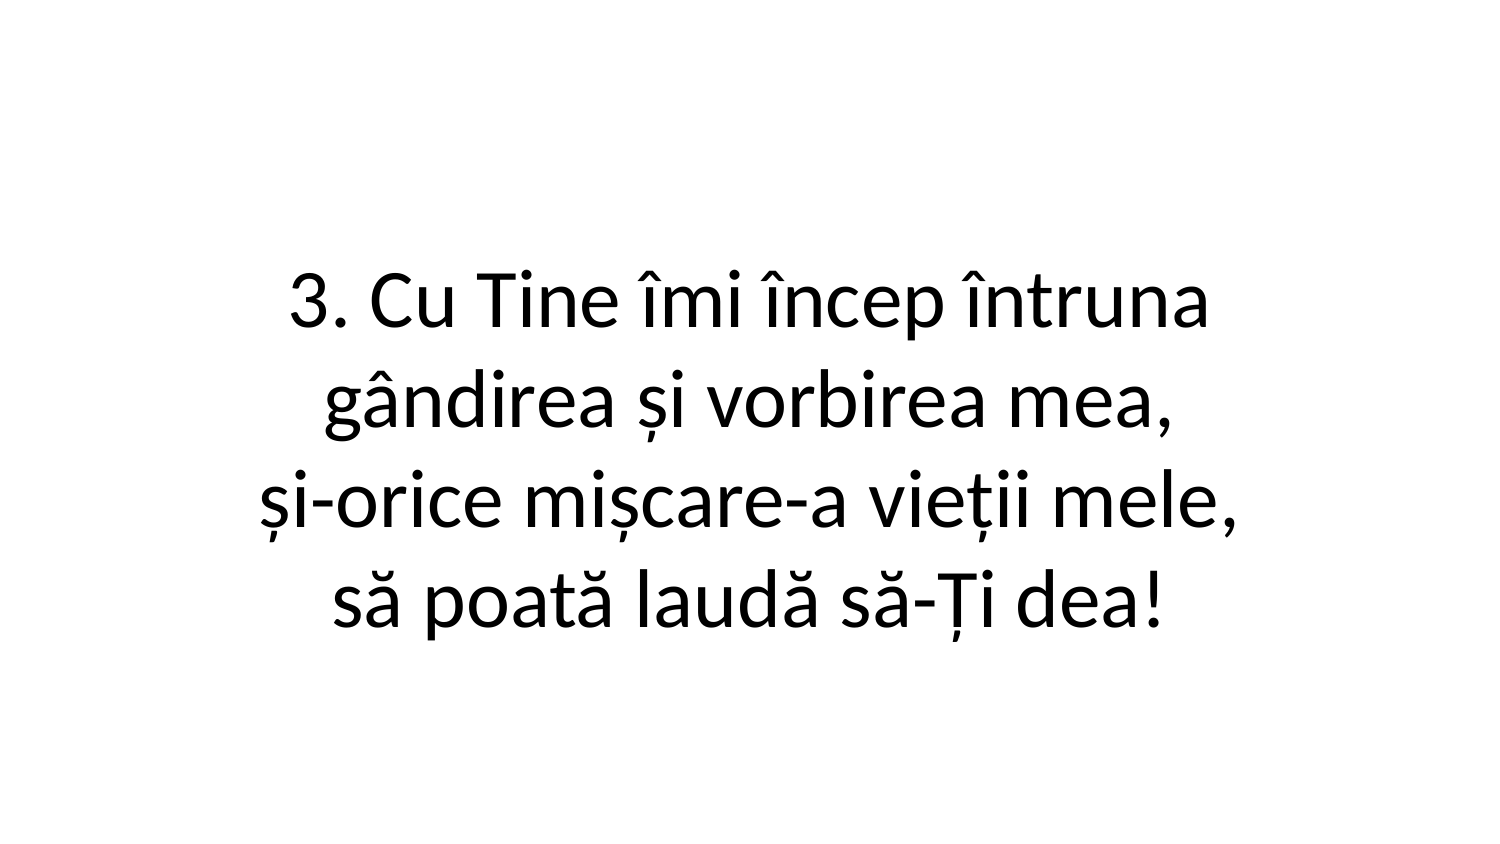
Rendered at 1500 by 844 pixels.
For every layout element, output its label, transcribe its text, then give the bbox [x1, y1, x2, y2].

text_box 3. Cu Tine îmi încep întruna gândirea și vorbirea mea, și-orice mișcare-a vieții mele, să poată laudă să-Ți dea! [243, 192, 1256, 652]
